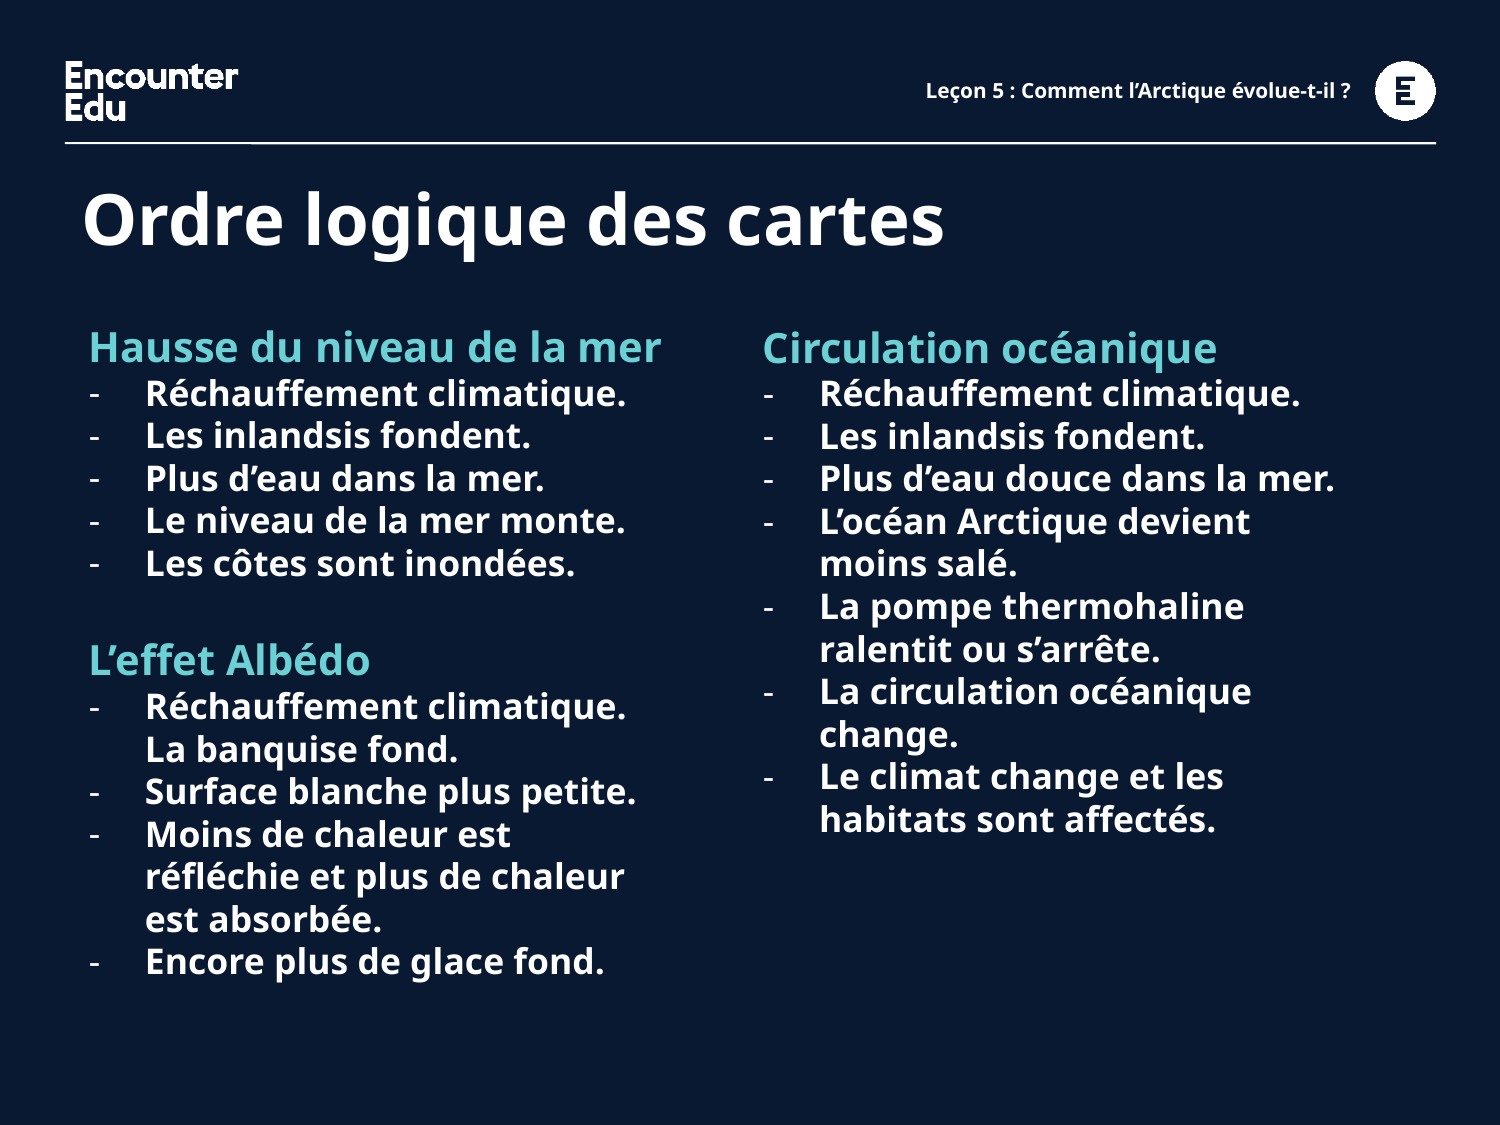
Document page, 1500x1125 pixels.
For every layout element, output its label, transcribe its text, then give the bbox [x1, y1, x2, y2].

title Leçon 5 : Comment l’Arctique évolue-t-il ? [675, 71, 1359, 113]
text_box Hausse du niveau de la mer Réchauffement climatique. Les inlandsis fondent. Plus d’eau dans la mer. Le niveau de la mer monte. Les côtes sont inondées. [73, 313, 679, 591]
picture [1373, 59, 1437, 122]
text_box Circulation océanique Réchauffement climatique. Les inlandsis fondent. Plus d’eau douce dans la mer. L’océan Arctique devient moins salé. La pompe thermohaline ralentit ou s’arrête. La circulation océanique change. Le climat change et les habitats sont affectés. [748, 314, 1365, 847]
text_box L’effet Albédo Réchauffement climatique. La banquise fond. Surface blanche plus petite. Moins de chaleur est réfléchie et plus de chaleur est absorbée. Encore plus de glace fond. [73, 626, 655, 989]
text_box Ordre logique des cartes [73, 163, 1424, 367]
picture [61, 59, 243, 122]
